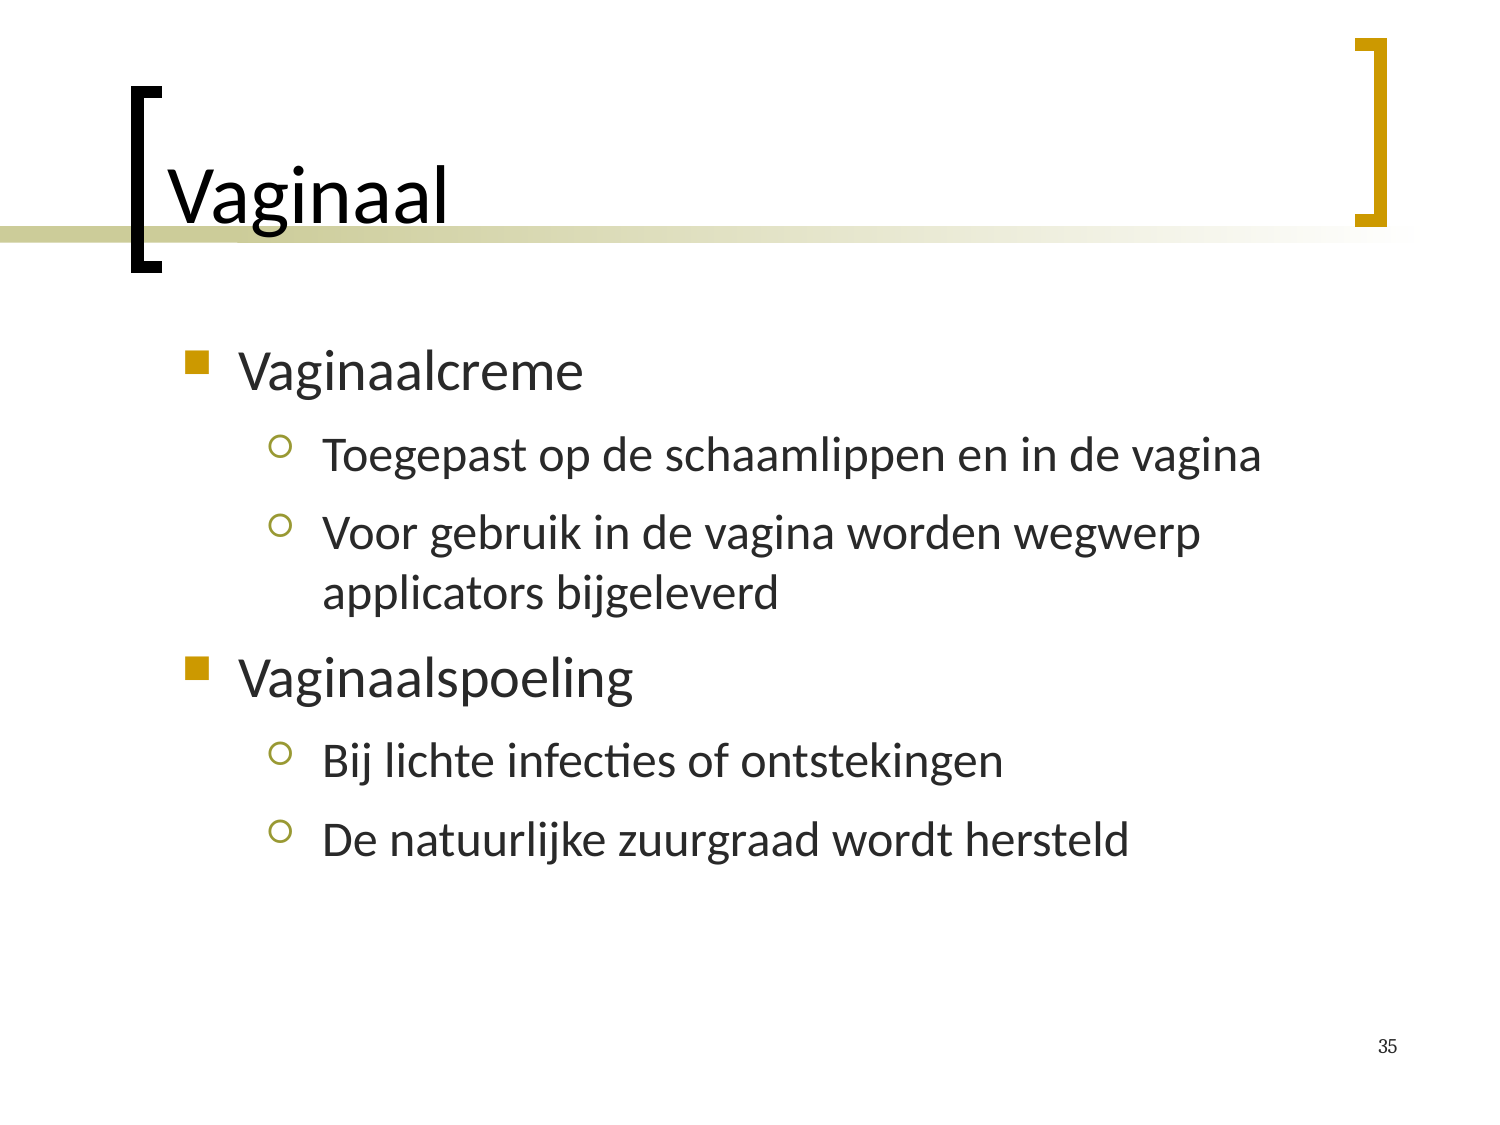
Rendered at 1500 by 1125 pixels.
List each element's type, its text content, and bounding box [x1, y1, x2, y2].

slide_number 35 [1099, 1024, 1413, 1101]
title Vaginaal [152, 15, 1328, 248]
list Vaginaalcreme Toegepast op de schaamlippen en in de vagina Voor gebruik in de vagina worden wegwerp applicators bijgeleverd Vaginaalspoeling Bij lichte infecties of ontstekingen De natuurlijke zuurgraad wordt hersteld [155, 324, 1413, 1000]
